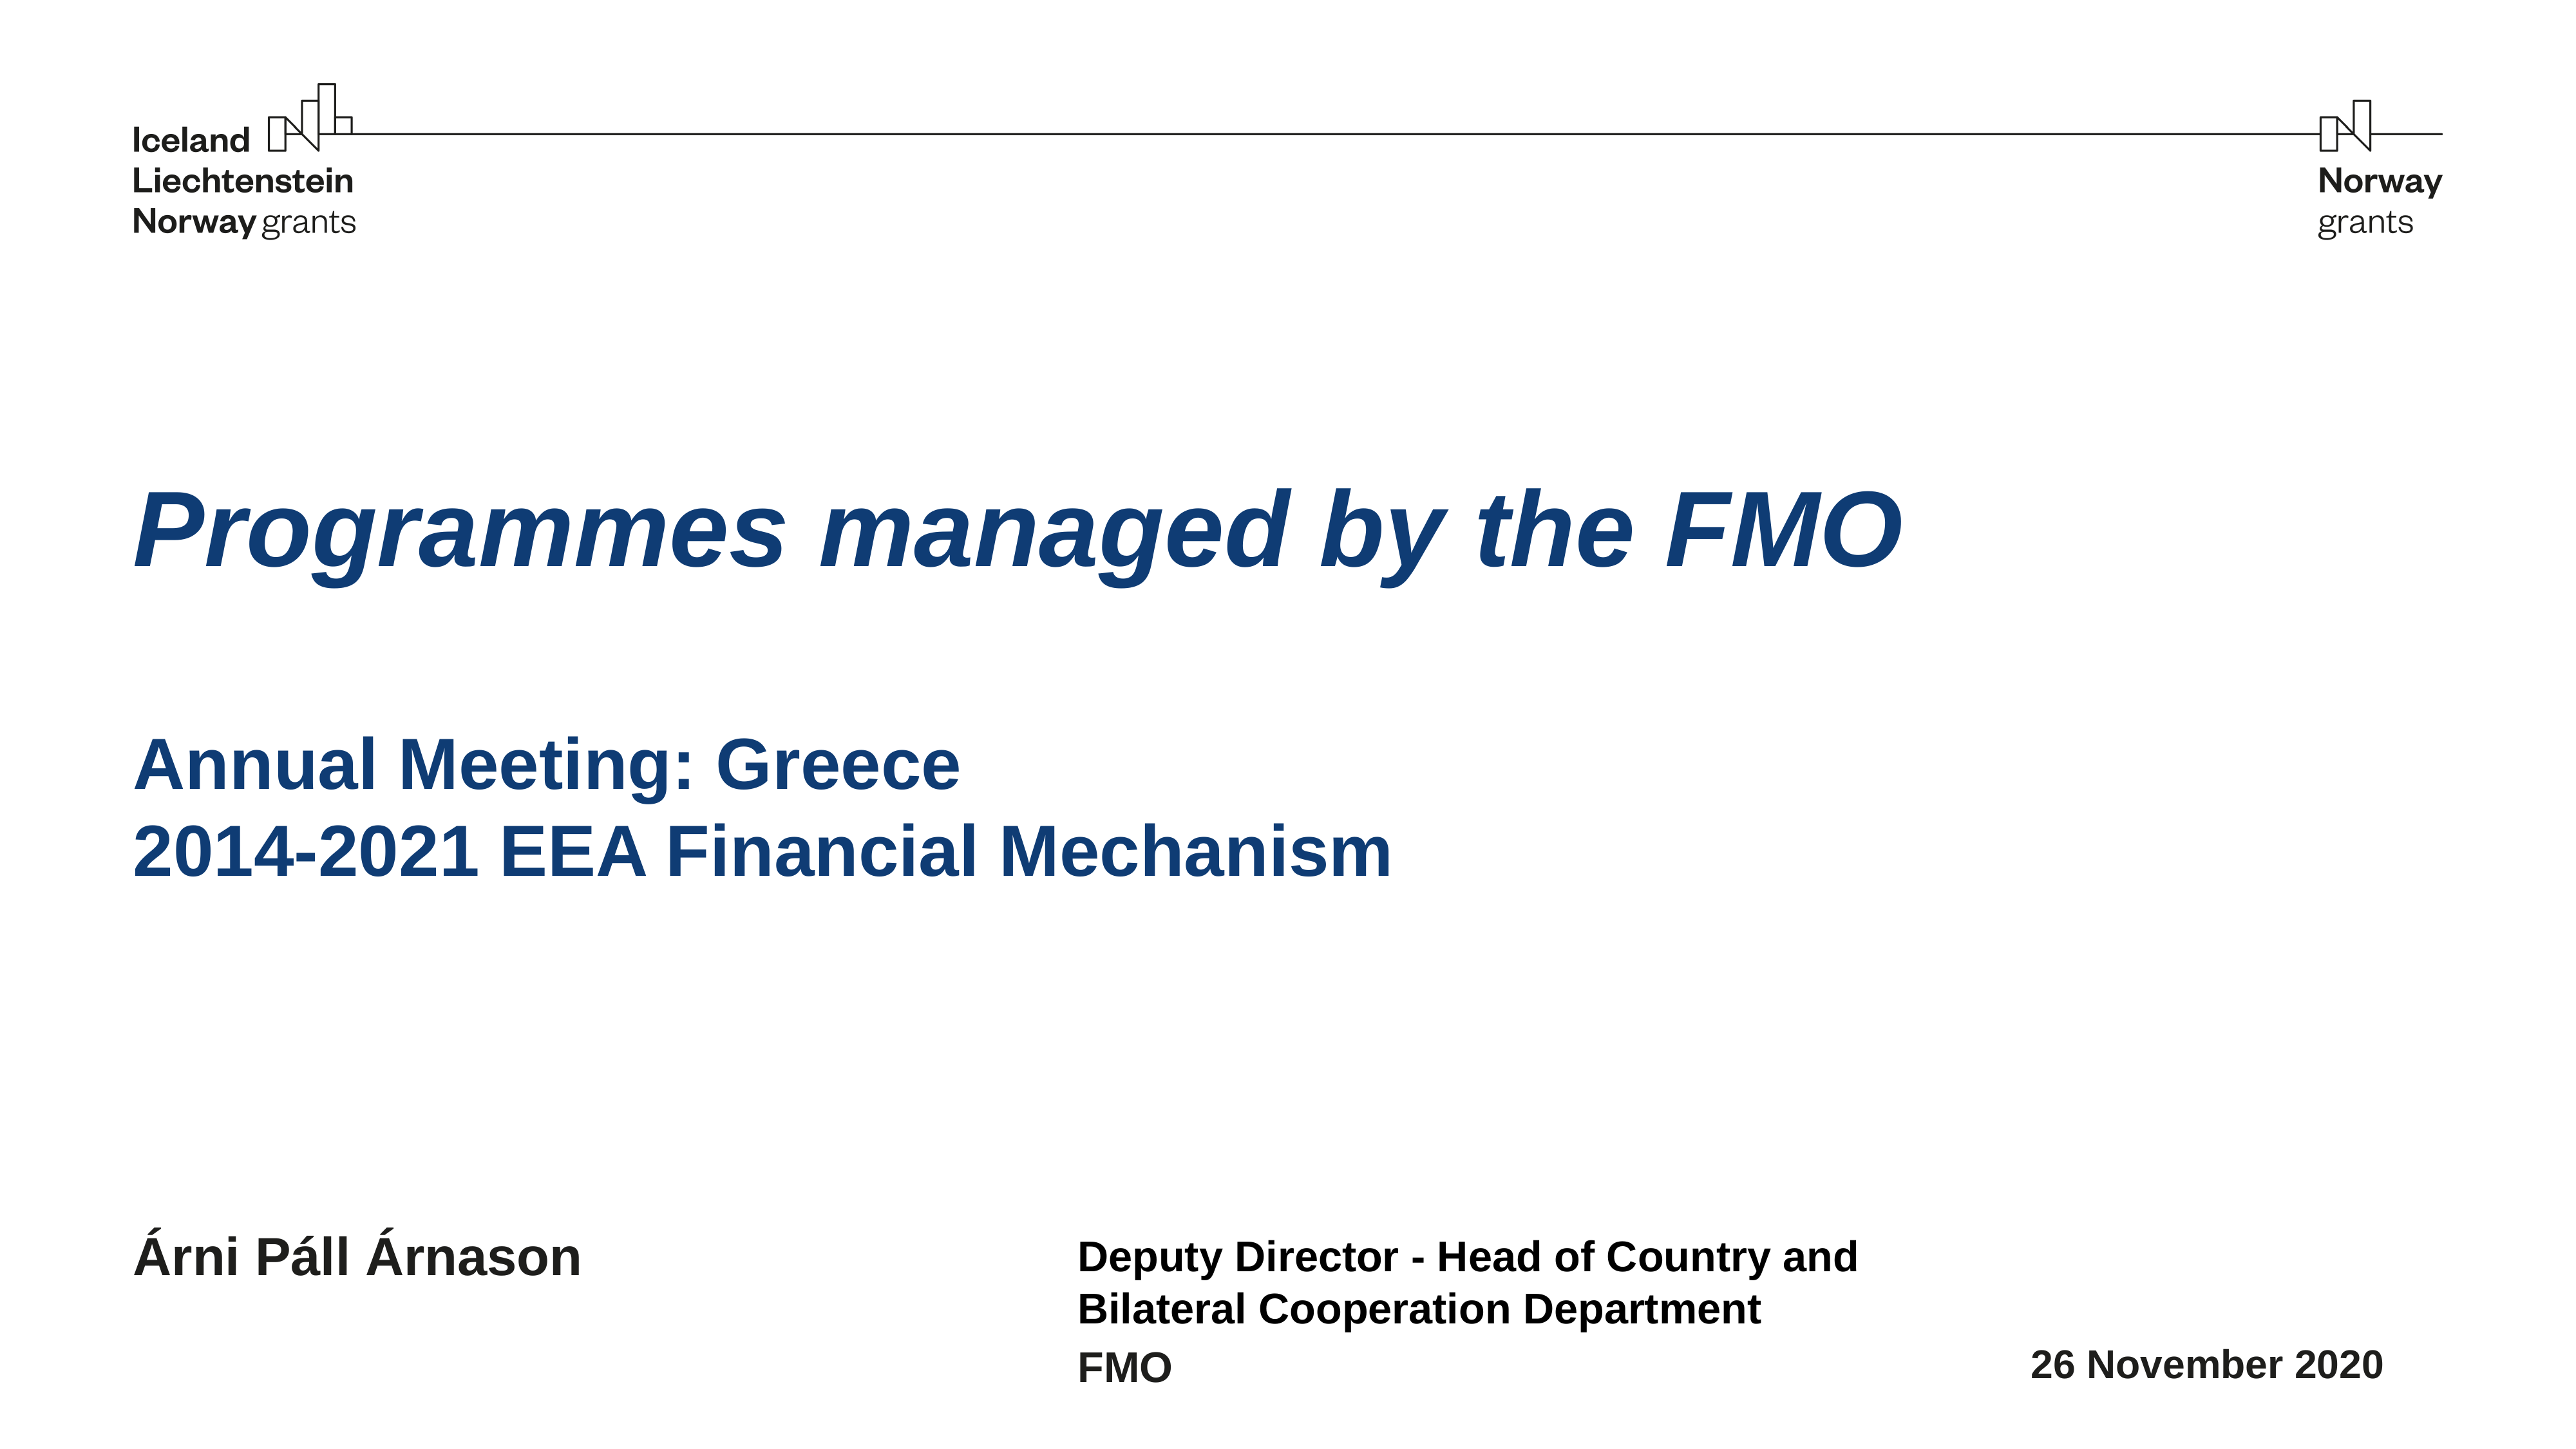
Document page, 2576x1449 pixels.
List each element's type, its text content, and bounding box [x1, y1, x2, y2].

title Programmes managed by the FMO Annual Meeting: Greece 2014-2021 EEA Financial Mechanism [133, 451, 2070, 1027]
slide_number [2022, 1332, 2443, 1392]
picture [0, 0, 2576, 255]
list Árni Páll Árnason [133, 1156, 679, 1287]
list FMO [1077, 1339, 1793, 1392]
list Deputy Director - Head of Country and Bilateral Cooperation Department [1077, 1227, 1869, 1332]
